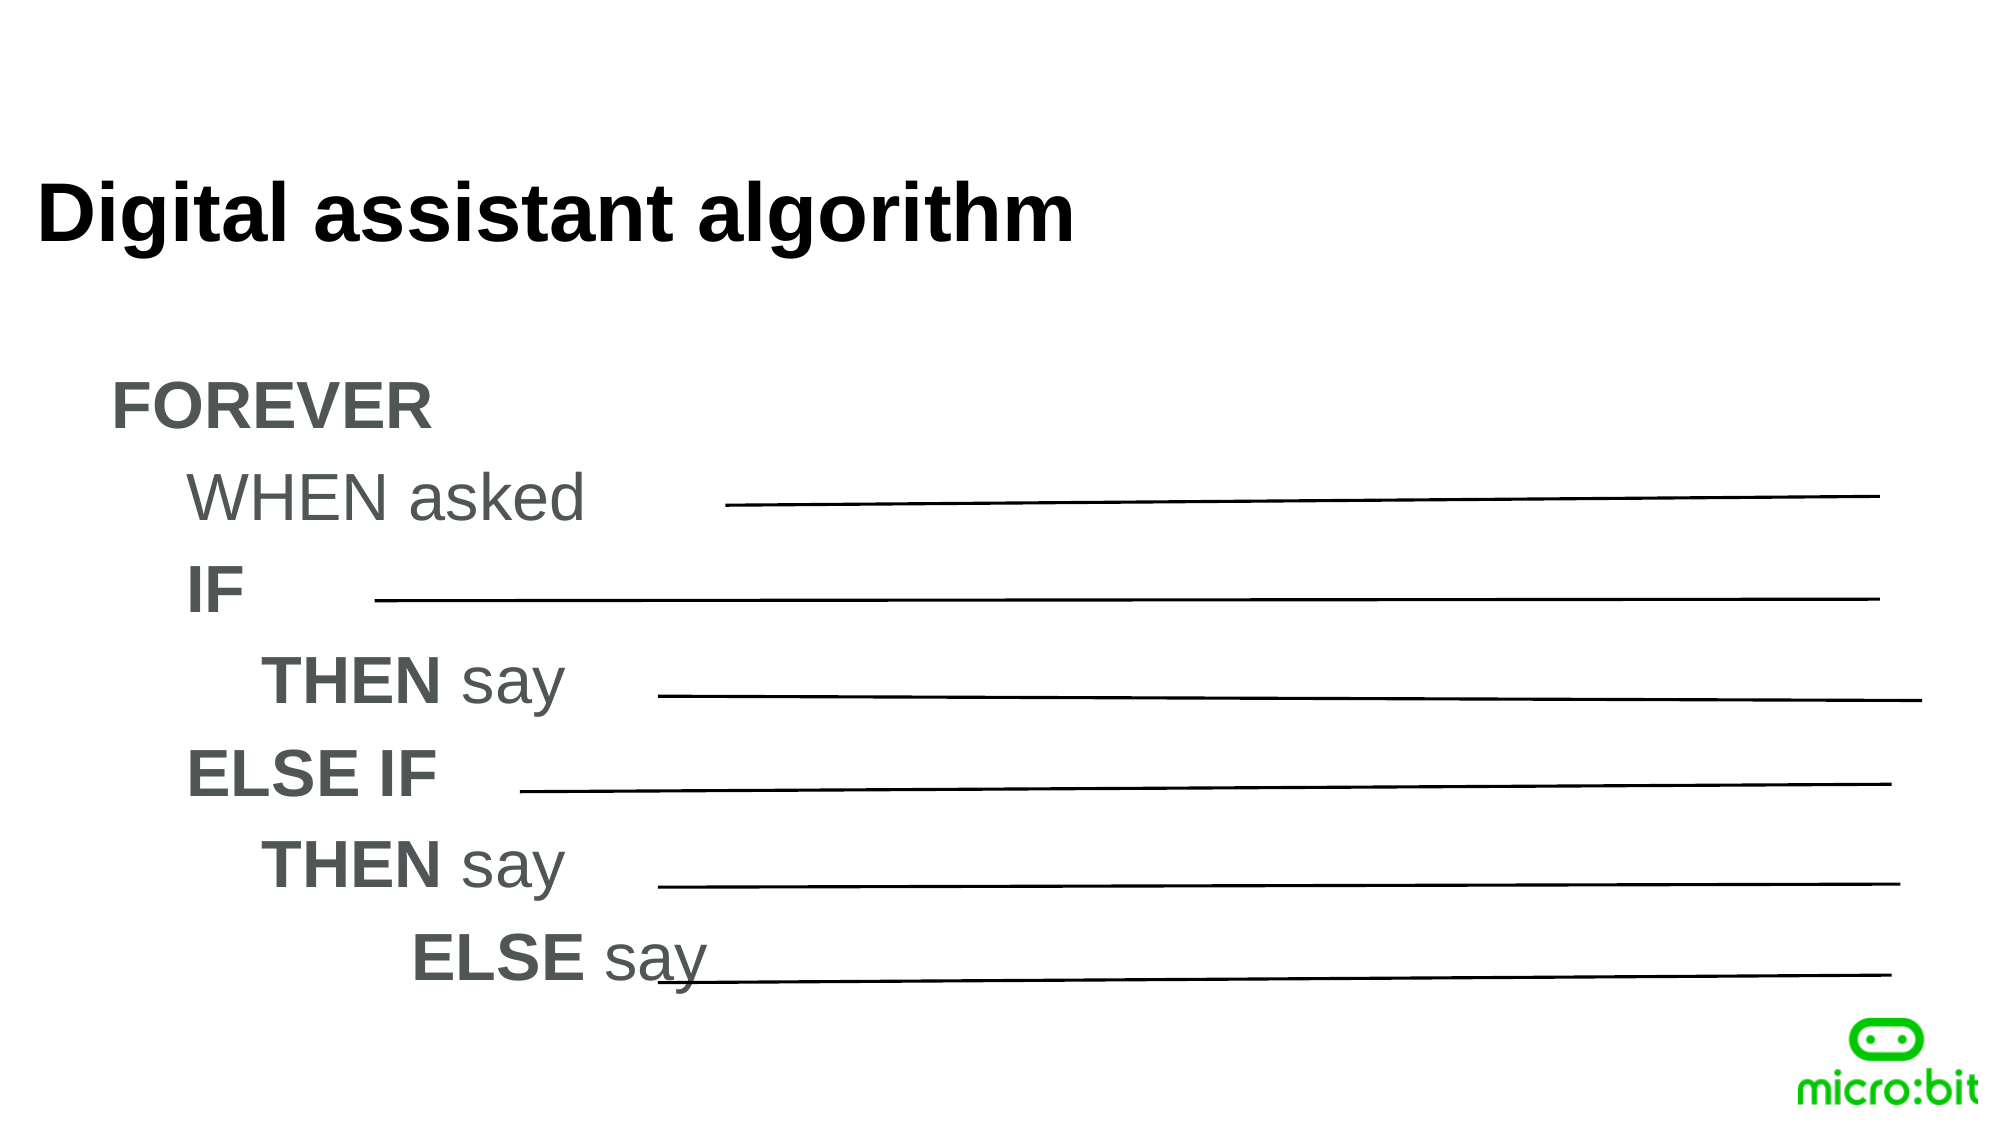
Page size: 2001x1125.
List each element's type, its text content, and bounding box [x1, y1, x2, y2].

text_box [519, 783, 1892, 792]
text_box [657, 974, 1892, 983]
picture [1797, 1017, 1978, 1106]
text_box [725, 496, 1881, 506]
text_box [657, 883, 1901, 888]
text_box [657, 695, 1923, 701]
text_box Digital assistant algorithm FOREVER WHEN asked IF THEN say ELSE IF THEN say ELSE say [21, 64, 1773, 888]
